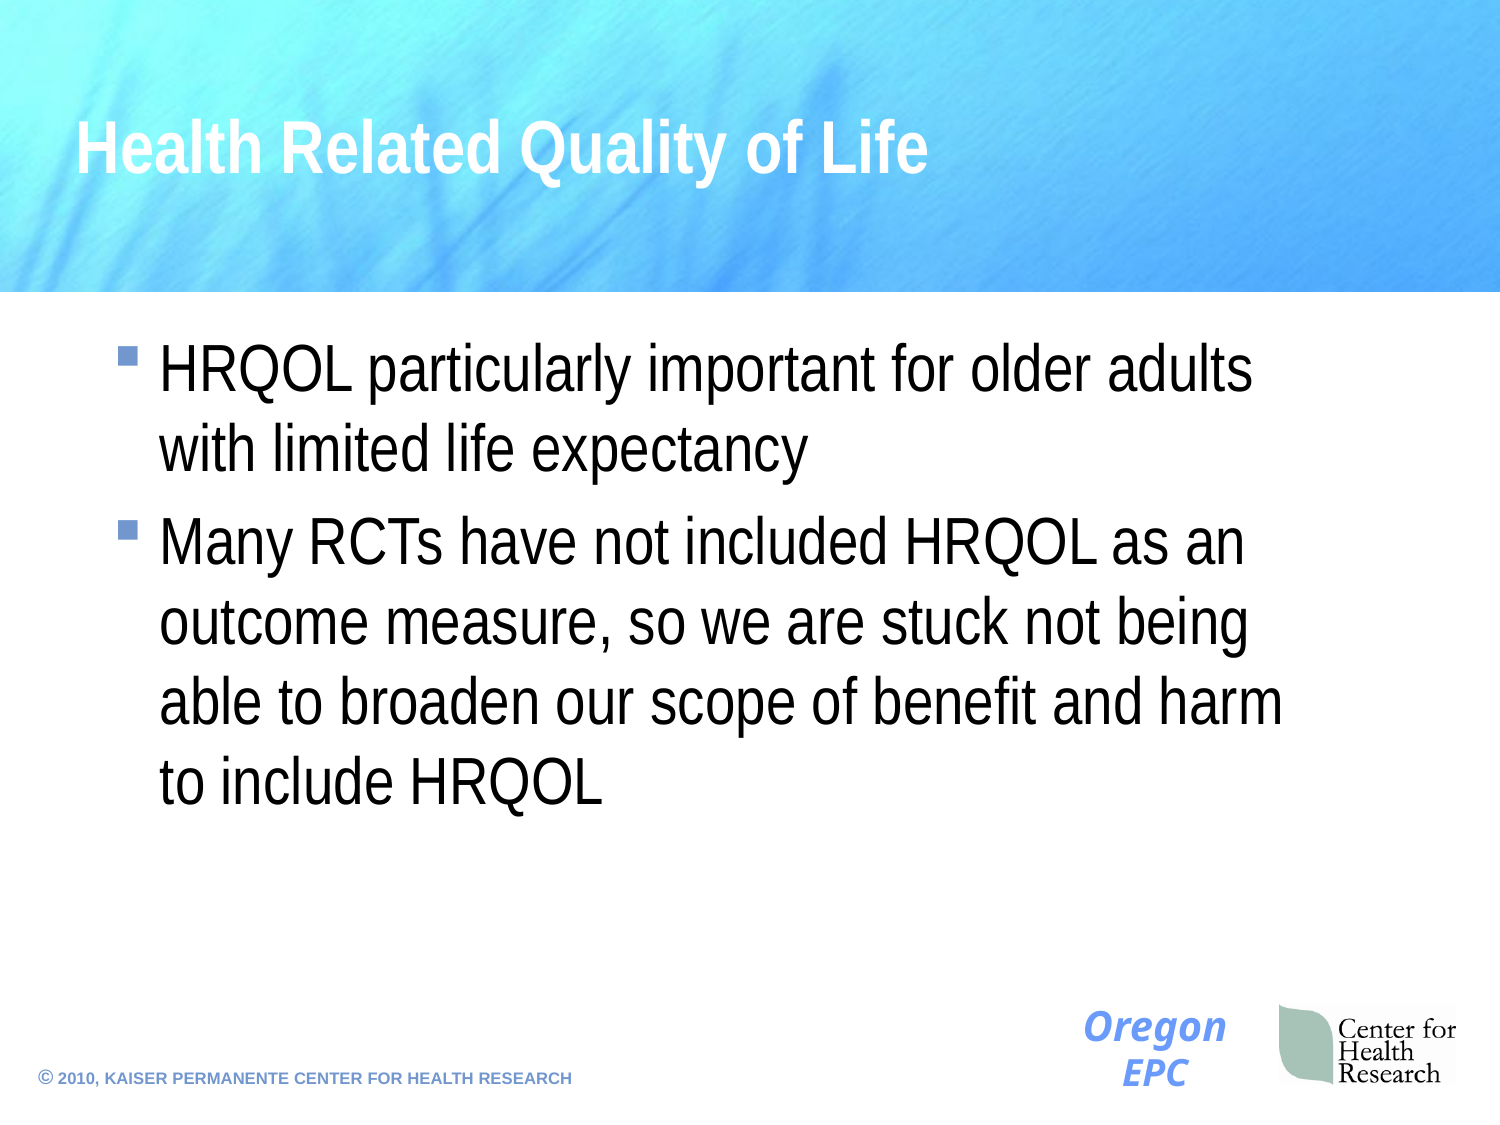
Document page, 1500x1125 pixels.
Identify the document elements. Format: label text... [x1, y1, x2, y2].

list HRQOL particularly important for older adults with limited life expectancy Many RCTs have not included HRQOL as an outcome measure, so we are stuck not being able to broaden our scope of benefit and harm to include HRQOL [112, 324, 1301, 1001]
title Health Related Quality of Life [75, 39, 1388, 255]
slide_number 17 [1074, 1025, 1388, 1100]
picture [0, 0, 1500, 292]
picture [1279, 1004, 1456, 1085]
